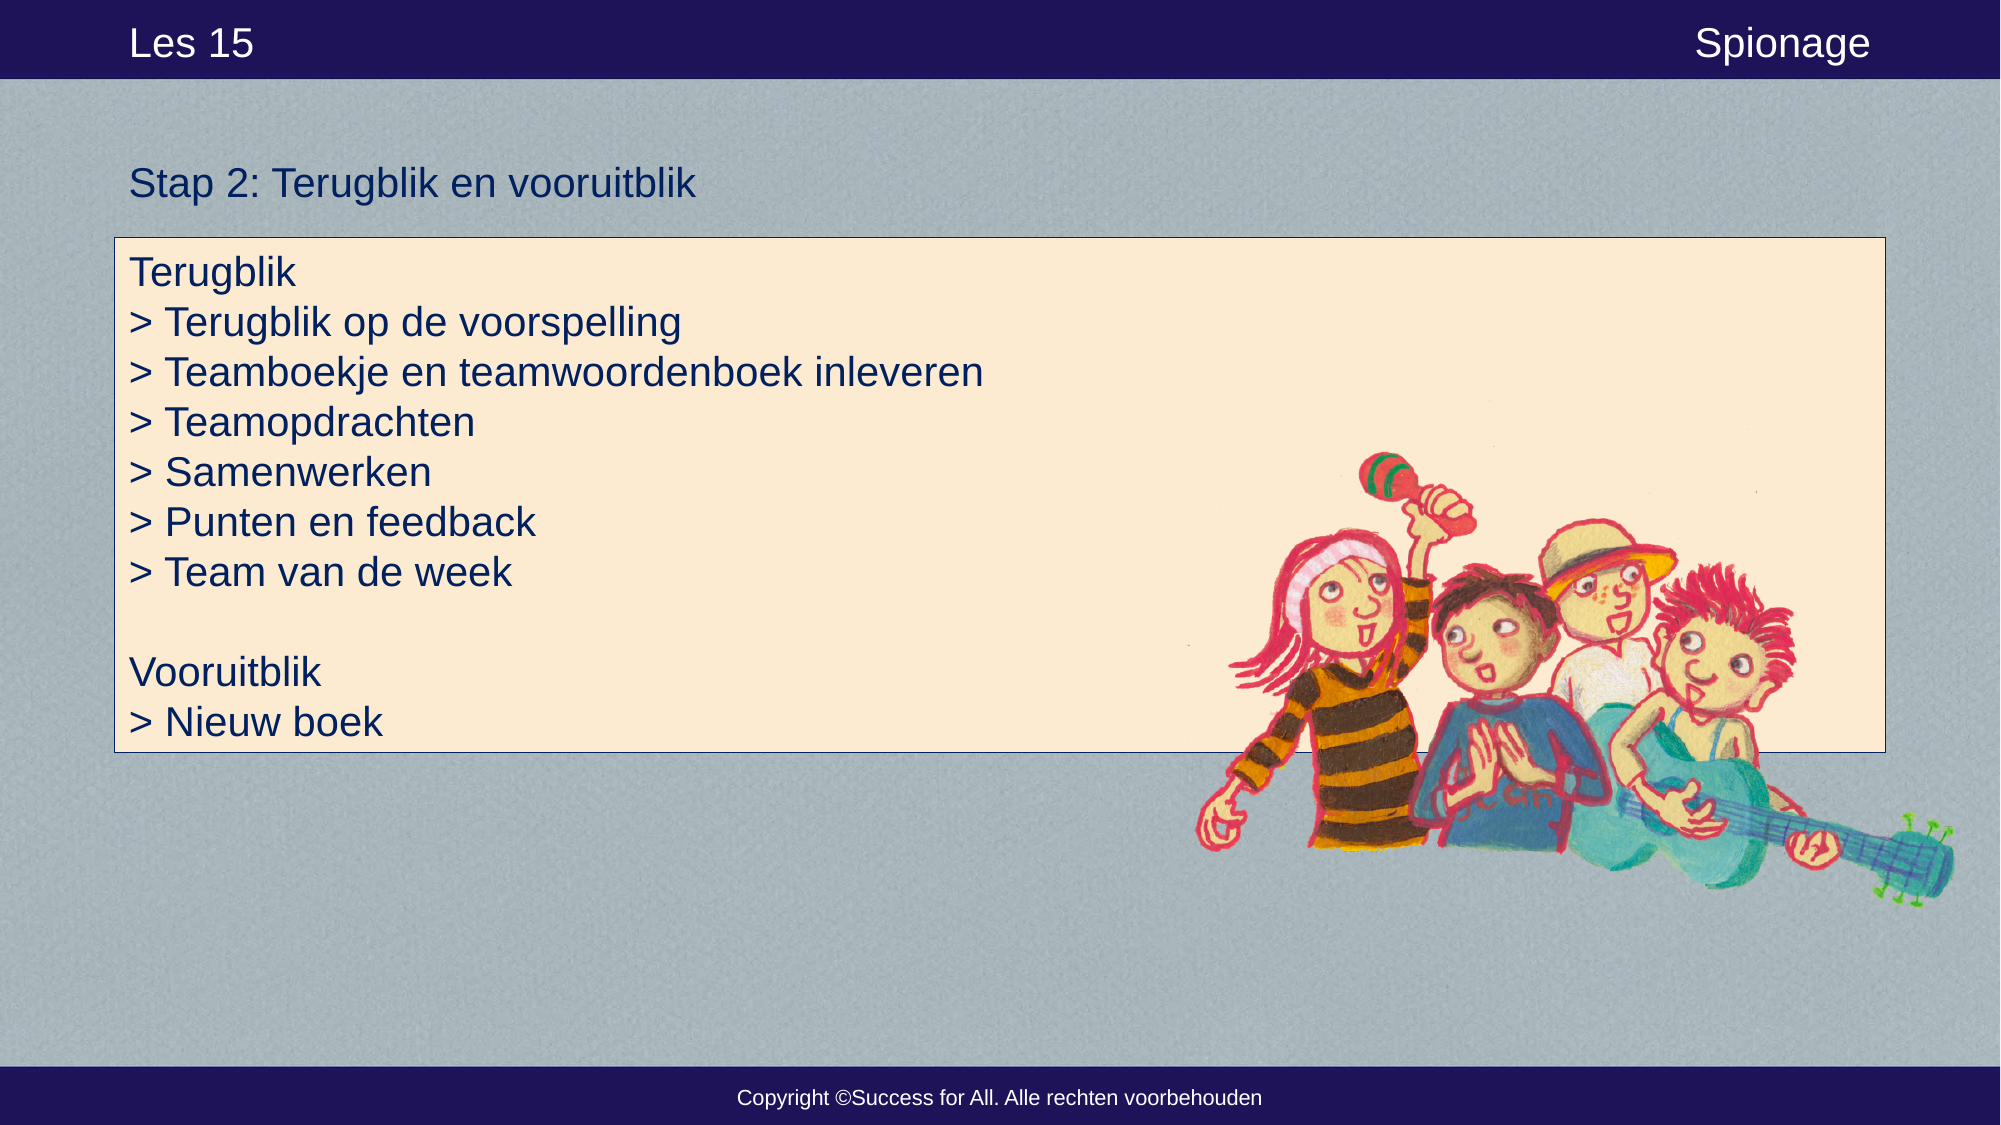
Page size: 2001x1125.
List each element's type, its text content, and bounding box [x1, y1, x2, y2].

text_box Copyright ©Success for All. Alle rechten voorbehouden [0, 1076, 2000, 1125]
text_box Les 15 [114, 8, 354, 73]
picture [0, 0, 2001, 1125]
text_box Stap 2: Terugblik en vooruitblik [113, 148, 1635, 214]
text_box Spionage [999, 8, 1886, 73]
text_box Terugblik > Terugblik op de voorspelling > Teamboekje en teamwoordenboek inleveren > Teamopdrachten > Samenwerken > Punten en feedback > Team van de week Vooruitblik > Nieuw boek [114, 237, 1886, 753]
